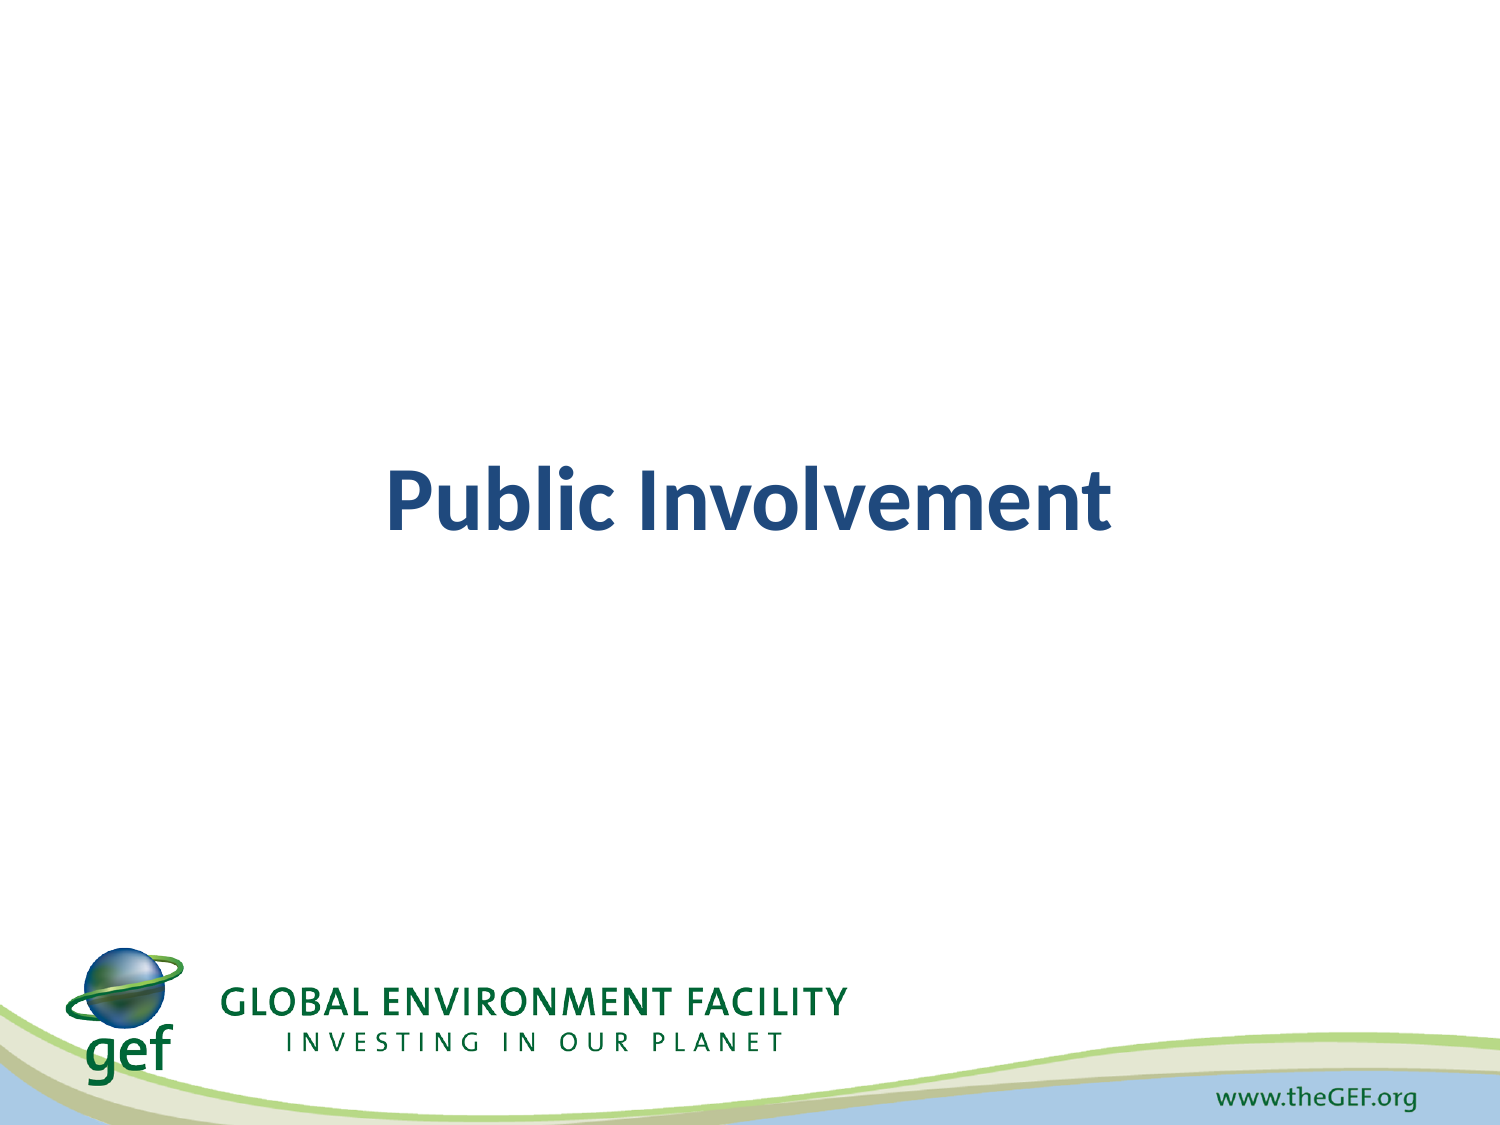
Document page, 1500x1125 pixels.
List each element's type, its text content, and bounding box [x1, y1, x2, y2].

picture [0, 920, 1500, 1125]
title Public Involvement [74, 399, 1426, 588]
